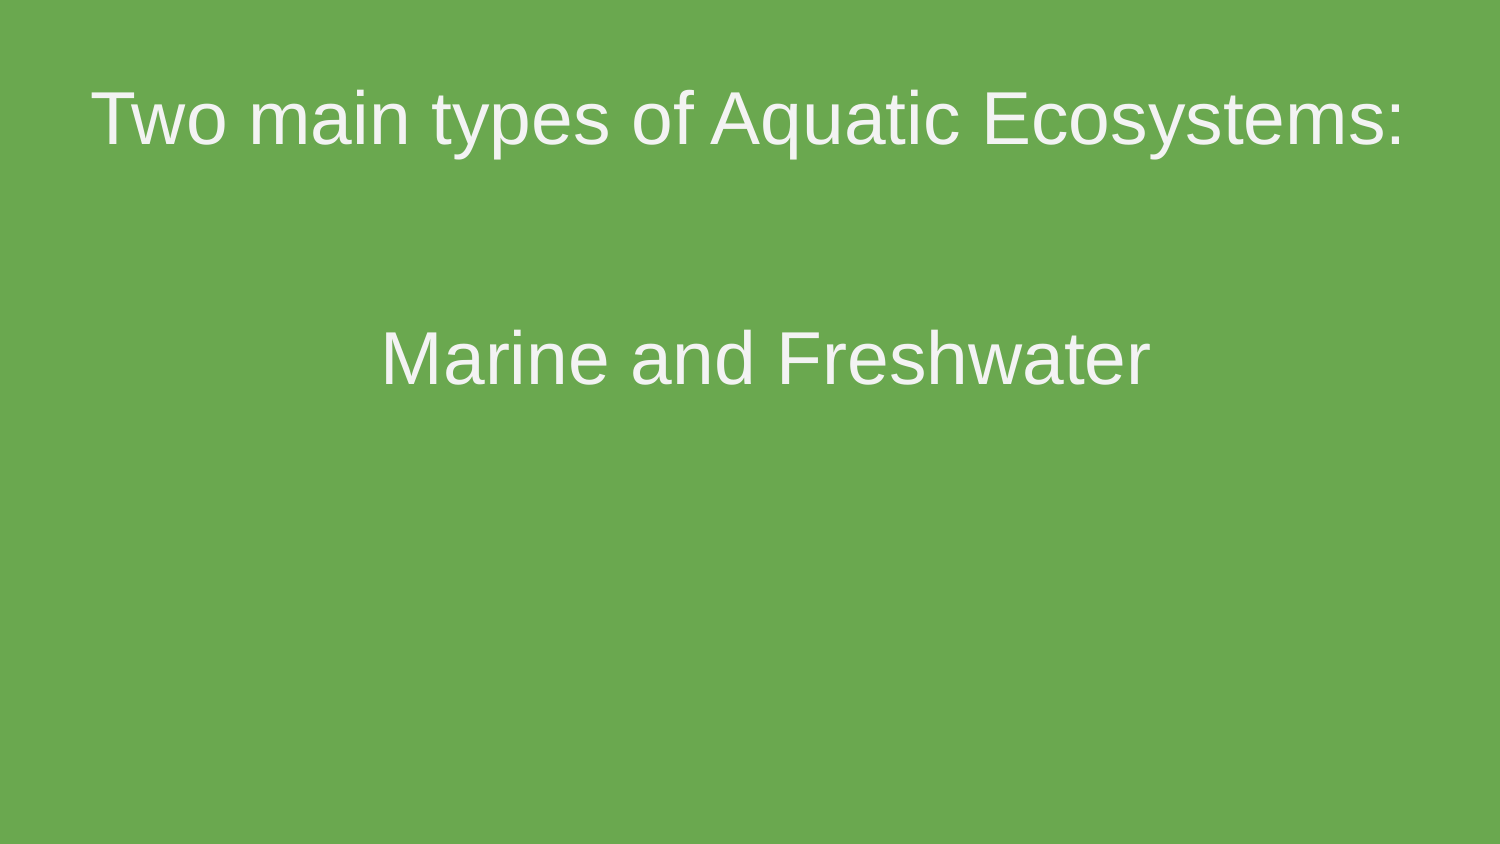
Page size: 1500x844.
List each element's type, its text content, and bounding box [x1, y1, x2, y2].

title Two main types of Aquatic Ecosystems: [75, 33, 1479, 175]
list Marine and Freshwater [102, 174, 1452, 786]
